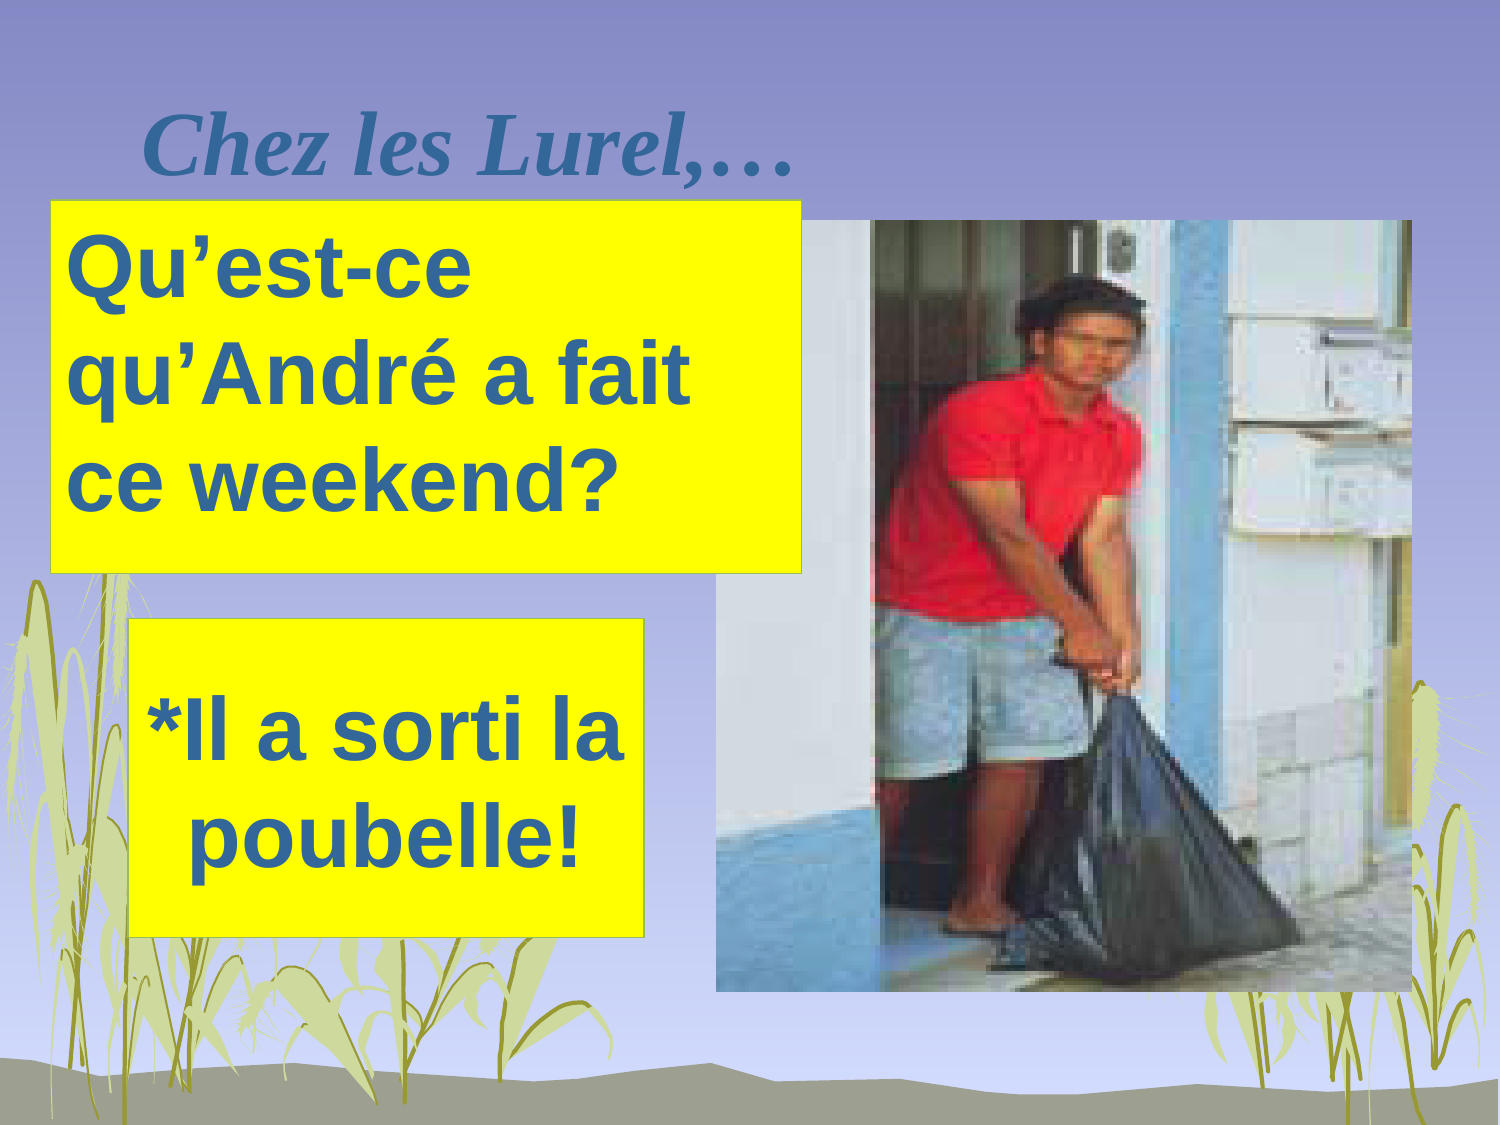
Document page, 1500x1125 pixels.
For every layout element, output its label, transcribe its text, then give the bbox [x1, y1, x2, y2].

subtitle *Il a sorti la poubelle! [127, 618, 645, 938]
picture [716, 220, 1413, 992]
text_box Qu’est-ce qu’André a fait ce weekend? [50, 199, 802, 574]
title Chez les Lurel,… [126, 37, 1371, 218]
